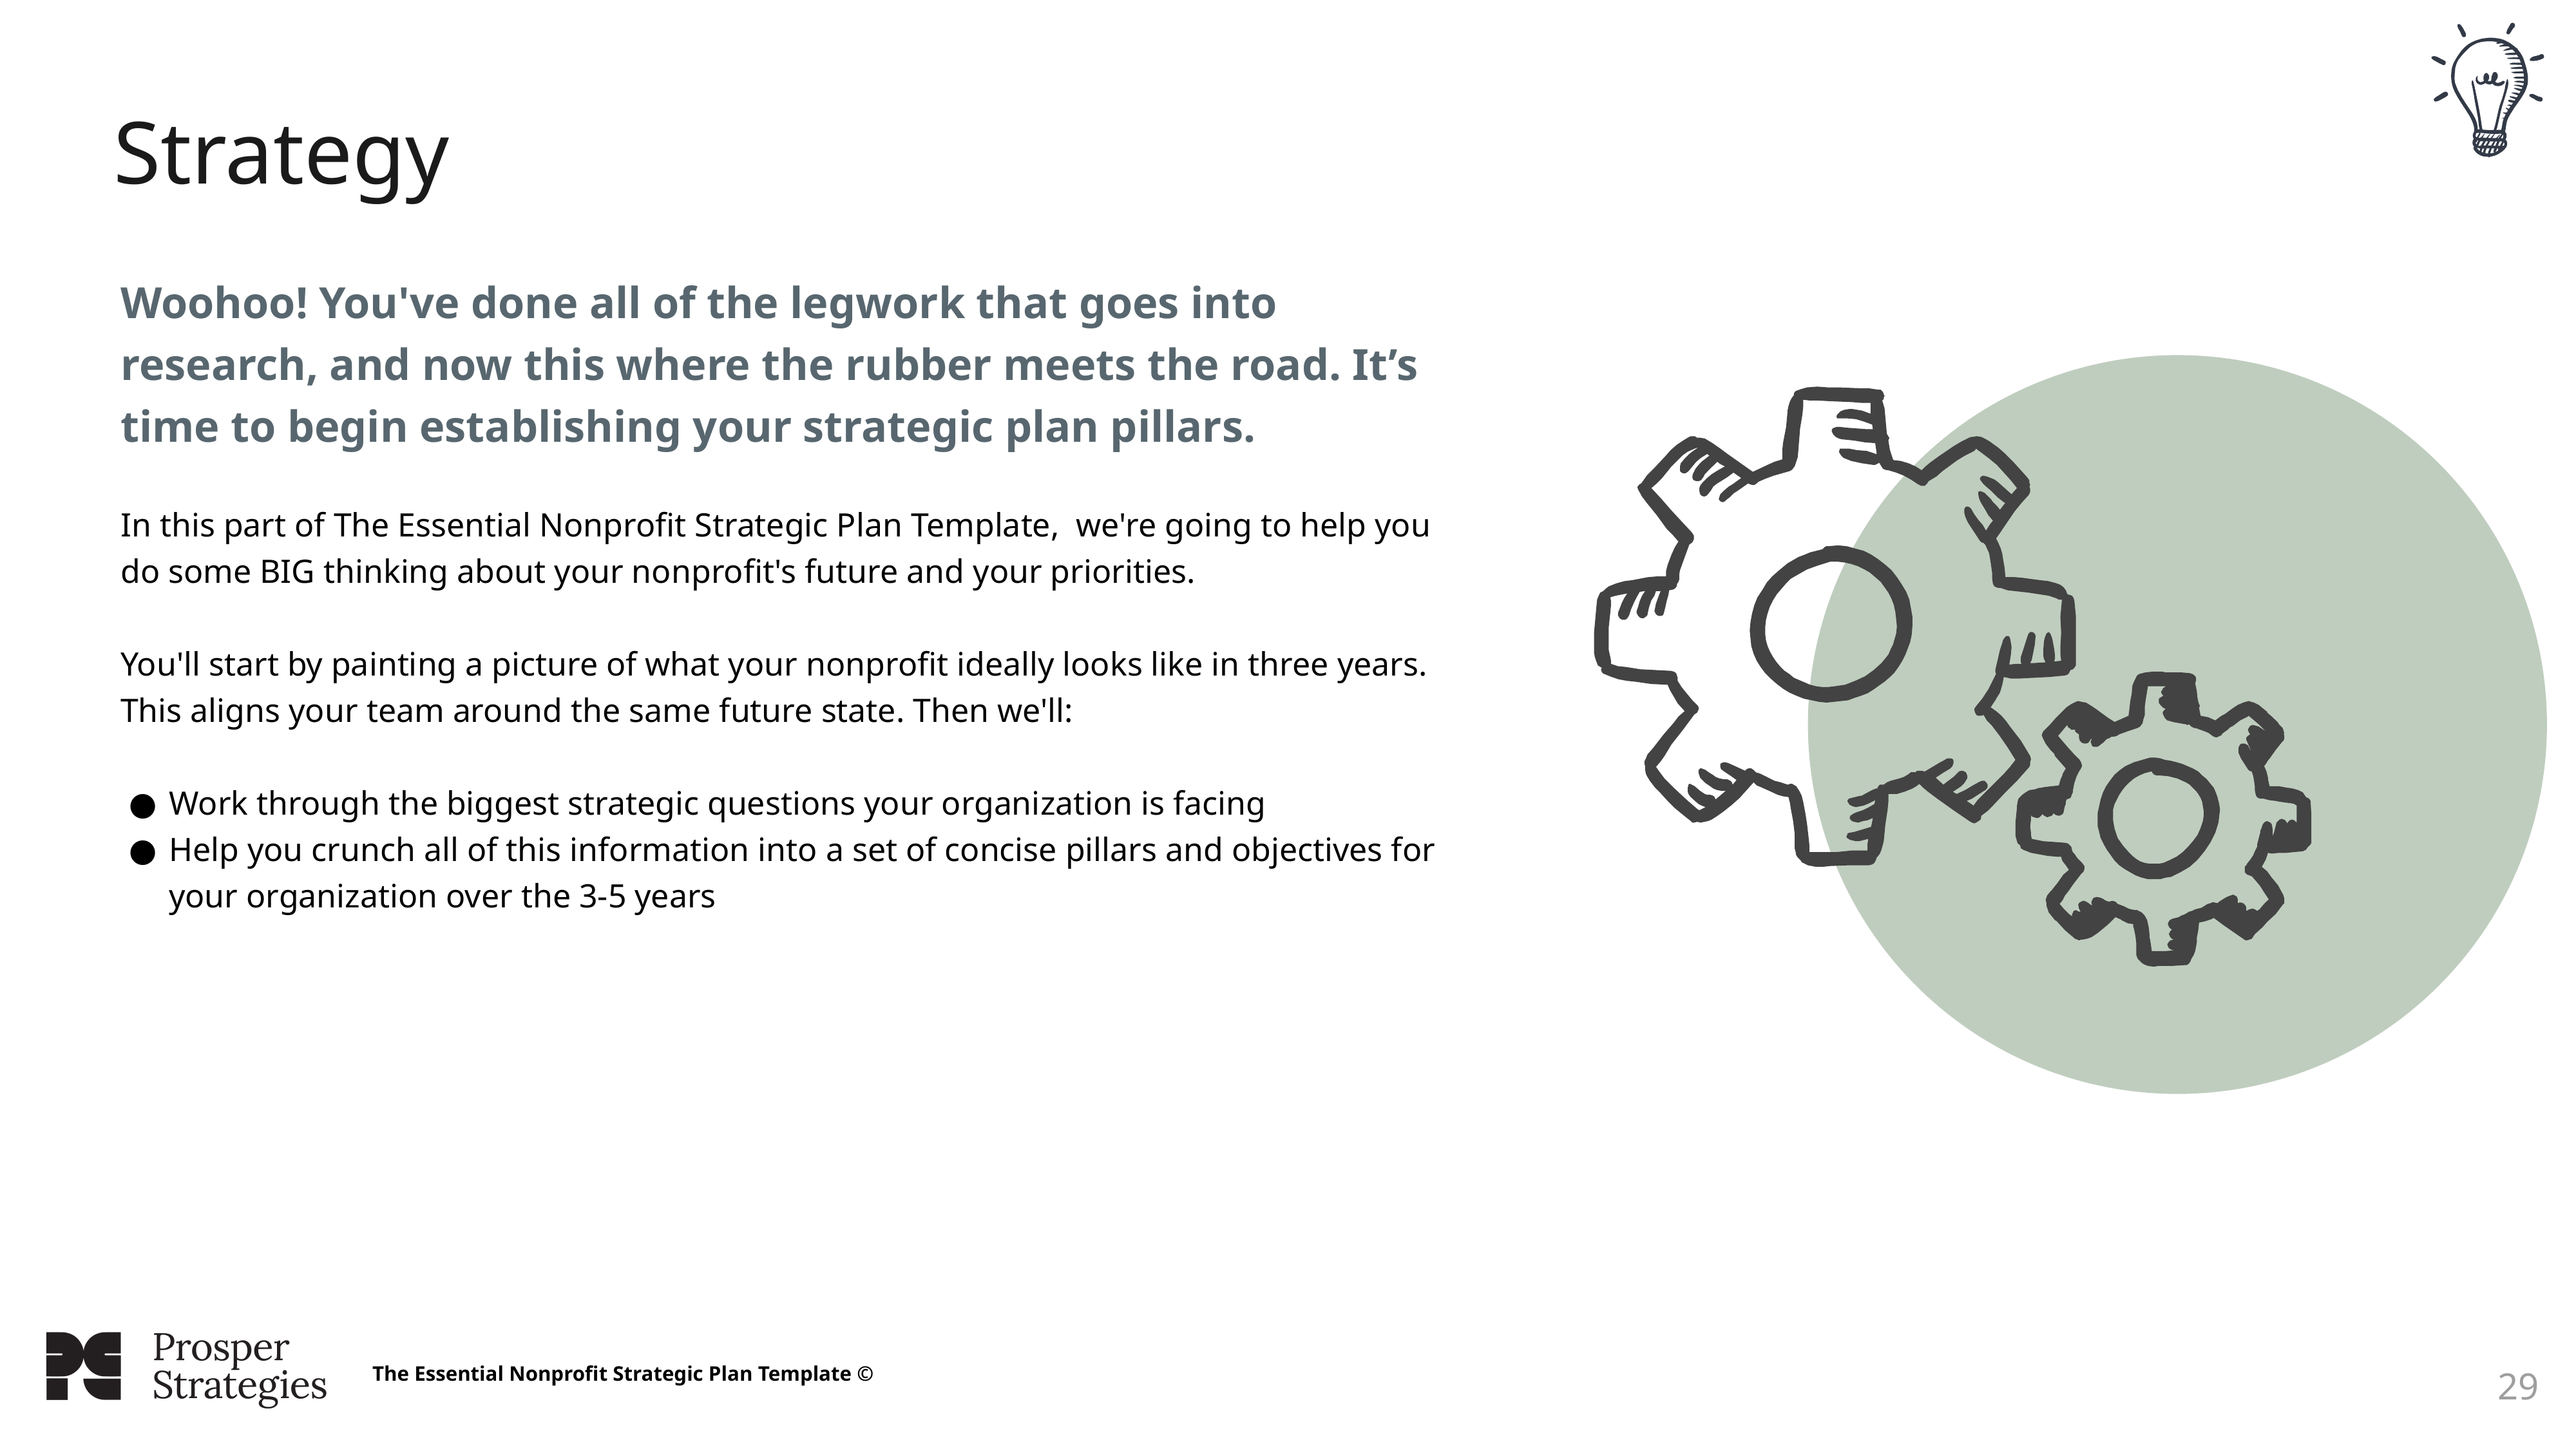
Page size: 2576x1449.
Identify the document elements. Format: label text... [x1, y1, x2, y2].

slide_number ‹#› [2410, 1338, 2566, 1449]
text_box [2530, 53, 2544, 61]
text_box The Essential Nonprofit Strategic Plan Template © [363, 1351, 1275, 1395]
text_box [2457, 24, 2466, 37]
text_box [2451, 37, 2528, 158]
text_box [2434, 91, 2448, 102]
picture [23, 1313, 345, 1425]
text_box [2506, 23, 2515, 35]
text_box [1836, 355, 2547, 1094]
text_box [1808, 450, 2061, 852]
text_box [2431, 56, 2446, 66]
text_box [1594, 386, 2076, 867]
text_box [2015, 671, 2312, 967]
text_box [2529, 93, 2543, 102]
subtitle Woohoo! You've done all of the legwork that goes into research, and now this where the rubber meets the road. It’s time to begin establishing your strategic plan pillars. In this part of The Essential Nonprofit Strategic Plan Template, we're going to help you do some BIG thinking about your nonprofit's future and your priorities. You'll start by painting a picture of what your nonprofit ideally looks like in three years. This aligns your team around the same future state. Then we'll: Work through the biggest strategic questions your organization is facing Help you crunch all of this information into a set of concise pillars and objectives for your organization over the 3-5 years [95, 240, 1472, 1177]
title Strategy [88, 72, 2488, 234]
